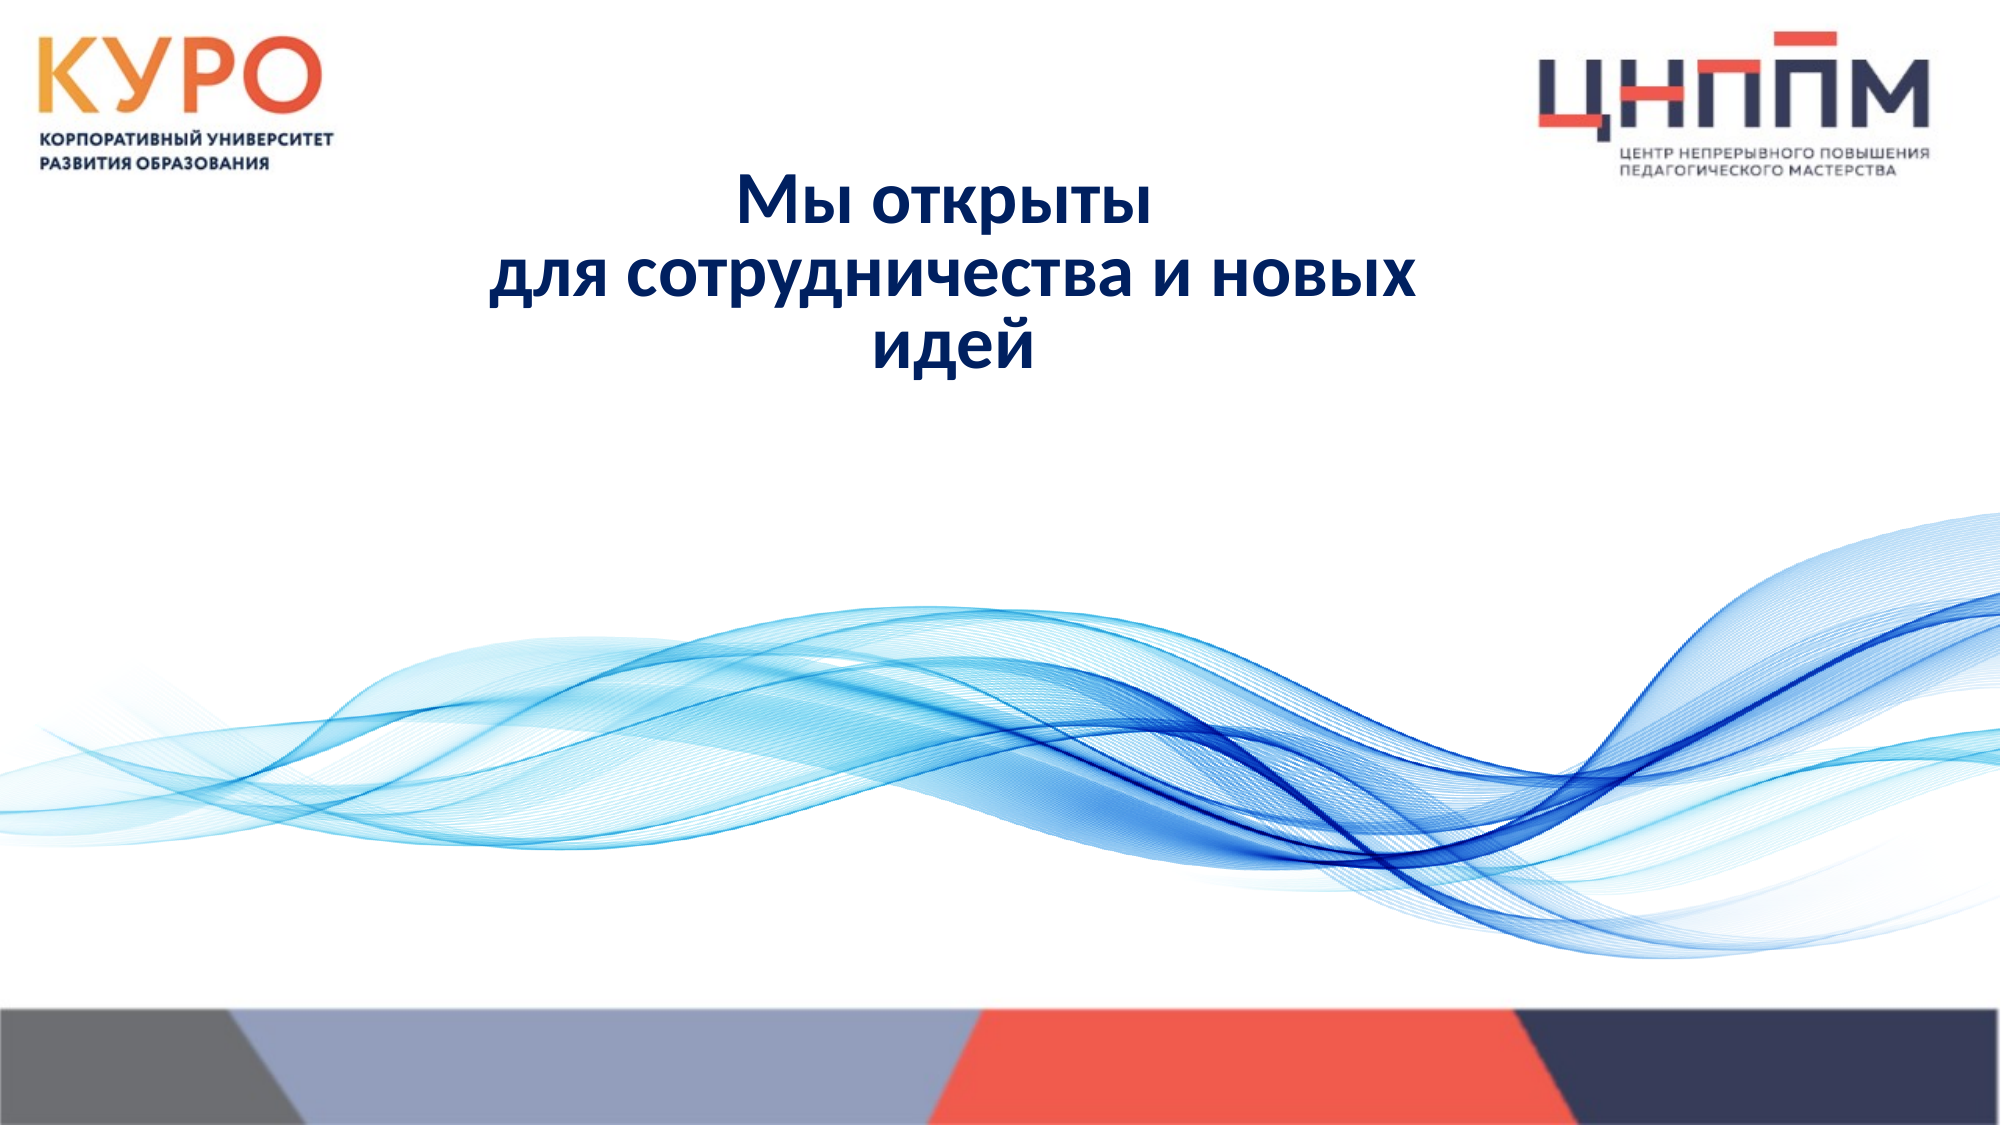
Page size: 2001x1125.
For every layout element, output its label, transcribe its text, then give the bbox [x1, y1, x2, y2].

picture [0, 0, 2001, 1125]
text_box Мы открыты для сотрудничества и новых идей [401, 158, 1506, 193]
